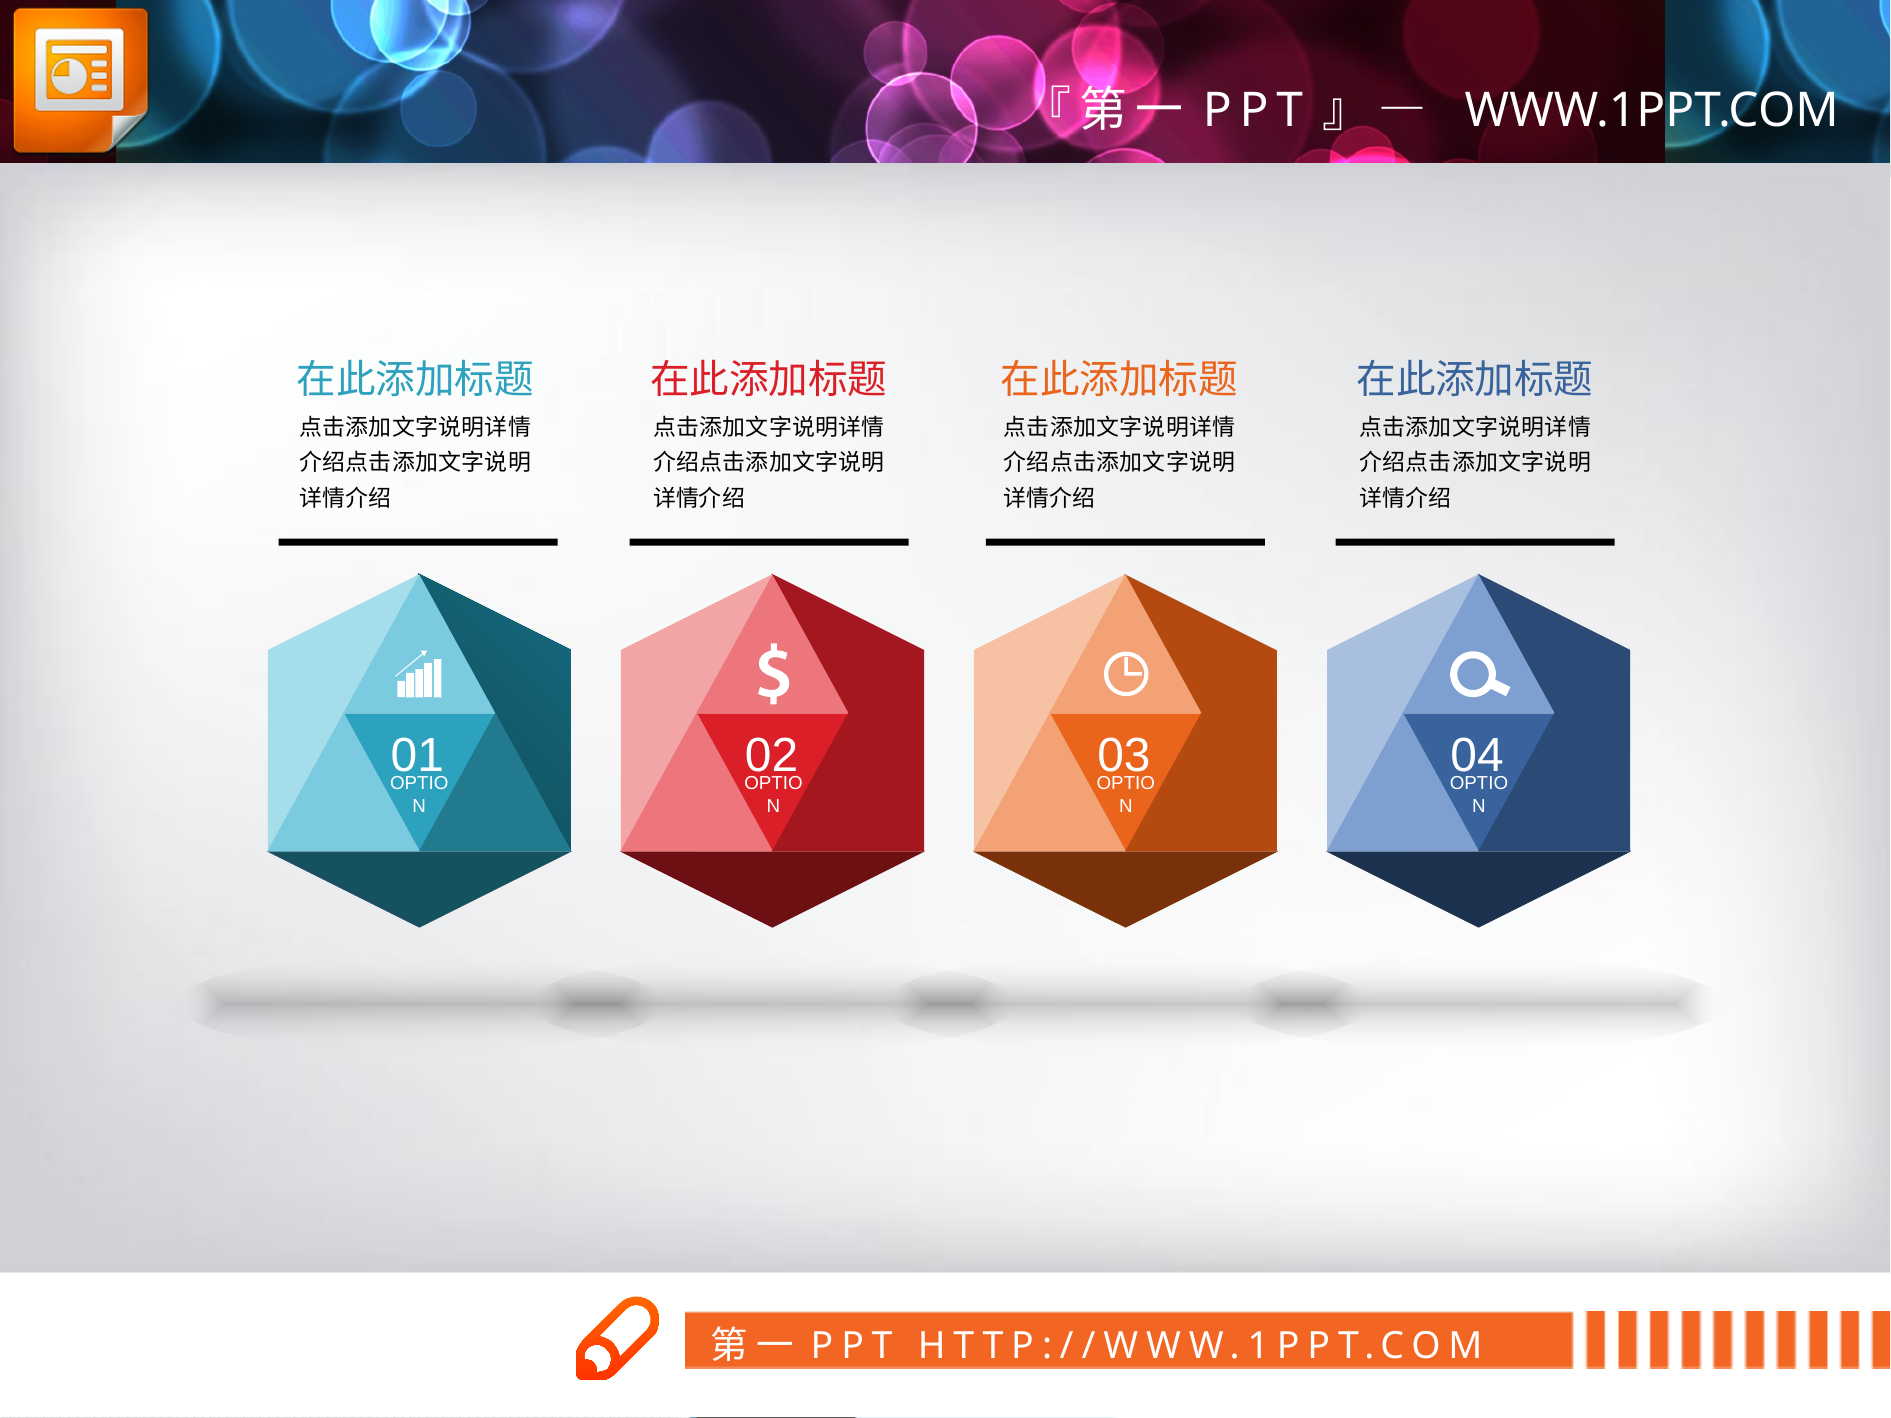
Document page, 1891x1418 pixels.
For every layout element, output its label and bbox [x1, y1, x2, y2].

text_box [1232, 573, 1725, 1052]
text_box [526, 573, 879, 1052]
text_box [879, 573, 1232, 1052]
picture [0, 0, 1891, 1275]
text_box [1341, 346, 1618, 521]
text_box [635, 346, 912, 521]
text_box [274, 534, 562, 550]
text_box [1331, 534, 1619, 550]
text_box [981, 534, 1269, 550]
text_box [174, 573, 526, 1052]
text_box [281, 346, 559, 521]
picture [685, 1311, 1891, 1369]
text_box [625, 534, 913, 550]
text_box [985, 346, 1263, 521]
